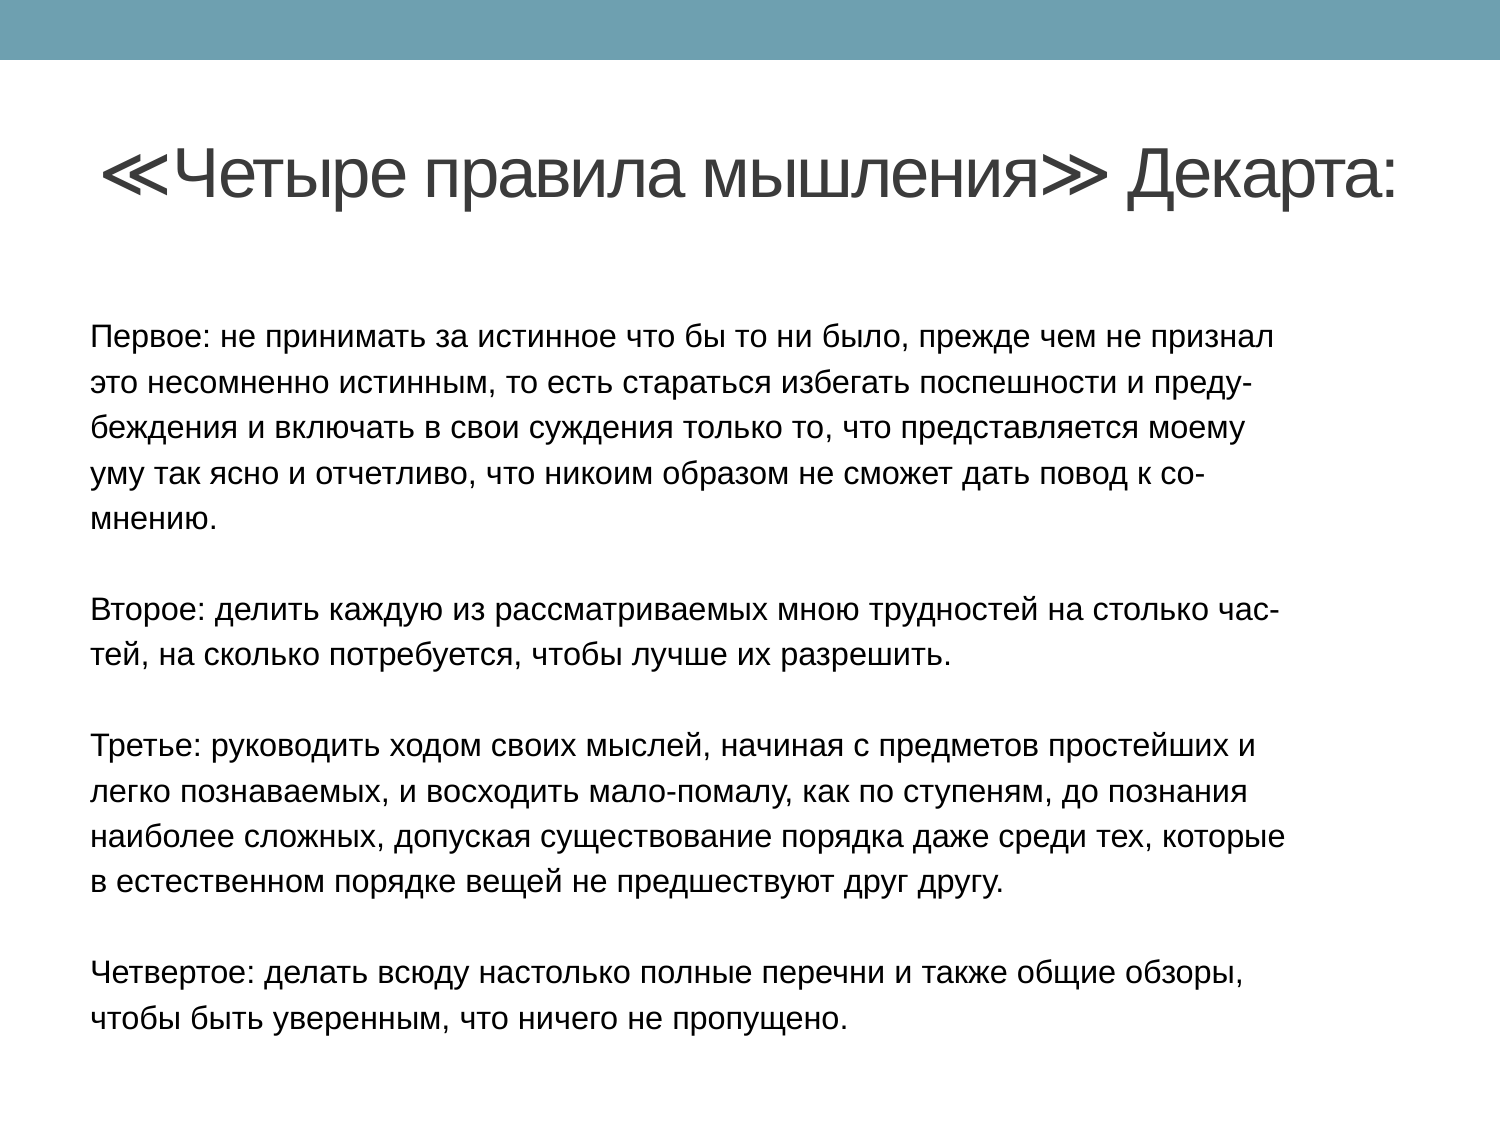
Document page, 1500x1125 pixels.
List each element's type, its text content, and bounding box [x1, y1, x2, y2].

title ≪Четыре правила мышления≫ Декарта: [75, 87, 1425, 250]
list Первое: не принимать за истинное что бы то ни было, прежде чем не признал это несомненно истинным, то есть стараться избегать поспешности и преду- беждения и включать в свои суждения только то, что представляется моему уму так ясно и отчетливо, что никоим образом не сможет дать повод к со- мнению. Второе: делить каждую из рассматриваемых мною трудностей на столько час- тей, на сколько потребуется, чтобы лучше их разрешить. Третье: руководить ходом своих мыслей, начиная с предметов простейших и легко познаваемых, и восходить мало-помалу, как по ступеням, до познания наиболее сложных, допуская существование порядка даже среди тех, которые в естественном порядке вещей не предшествуют друг другу. Четвертое: делать всюду настолько полные перечни и также общие обзоры, чтобы быть уверенным, что ничего не пропущено. [75, 262, 1425, 1063]
